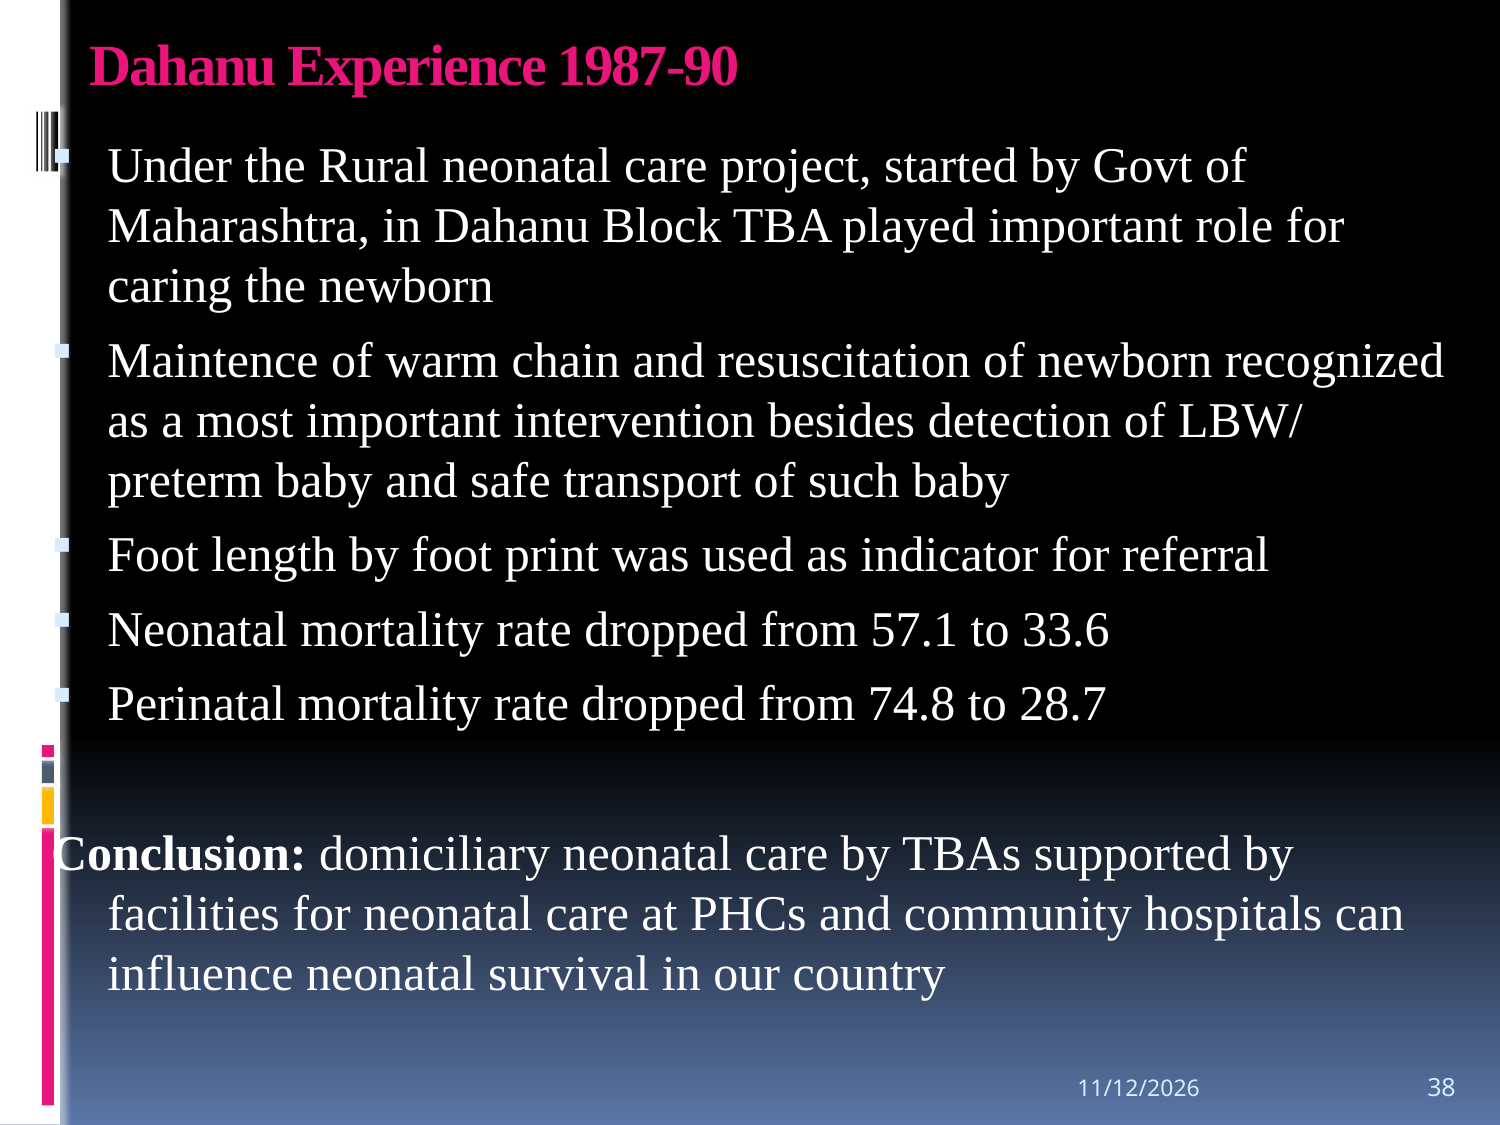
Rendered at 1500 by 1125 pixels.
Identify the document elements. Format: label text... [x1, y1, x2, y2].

title Dahanu Experience 1987-90 [75, 20, 1425, 113]
list Under the Rural neonatal care project, started by Govt of Maharashtra, in Dahanu Block TBA played important role for caring the newborn Maintence of warm chain and resuscitation of newborn recognized as a most important intervention besides detection of LBW/ preterm baby and safe transport of such baby Foot length by foot print was used as indicator for referral Neonatal mortality rate dropped from 57.1 to 33.6 Perinatal mortality rate dropped from 74.8 to 28.7 Conclusion: domiciliary neonatal care by TBAs supported by facilities for neonatal care at PHCs and community hospitals can influence neonatal survival in our country [24, 125, 1475, 1088]
slide_number 38 [1412, 1052, 1488, 1113]
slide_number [1062, 1052, 1412, 1113]
